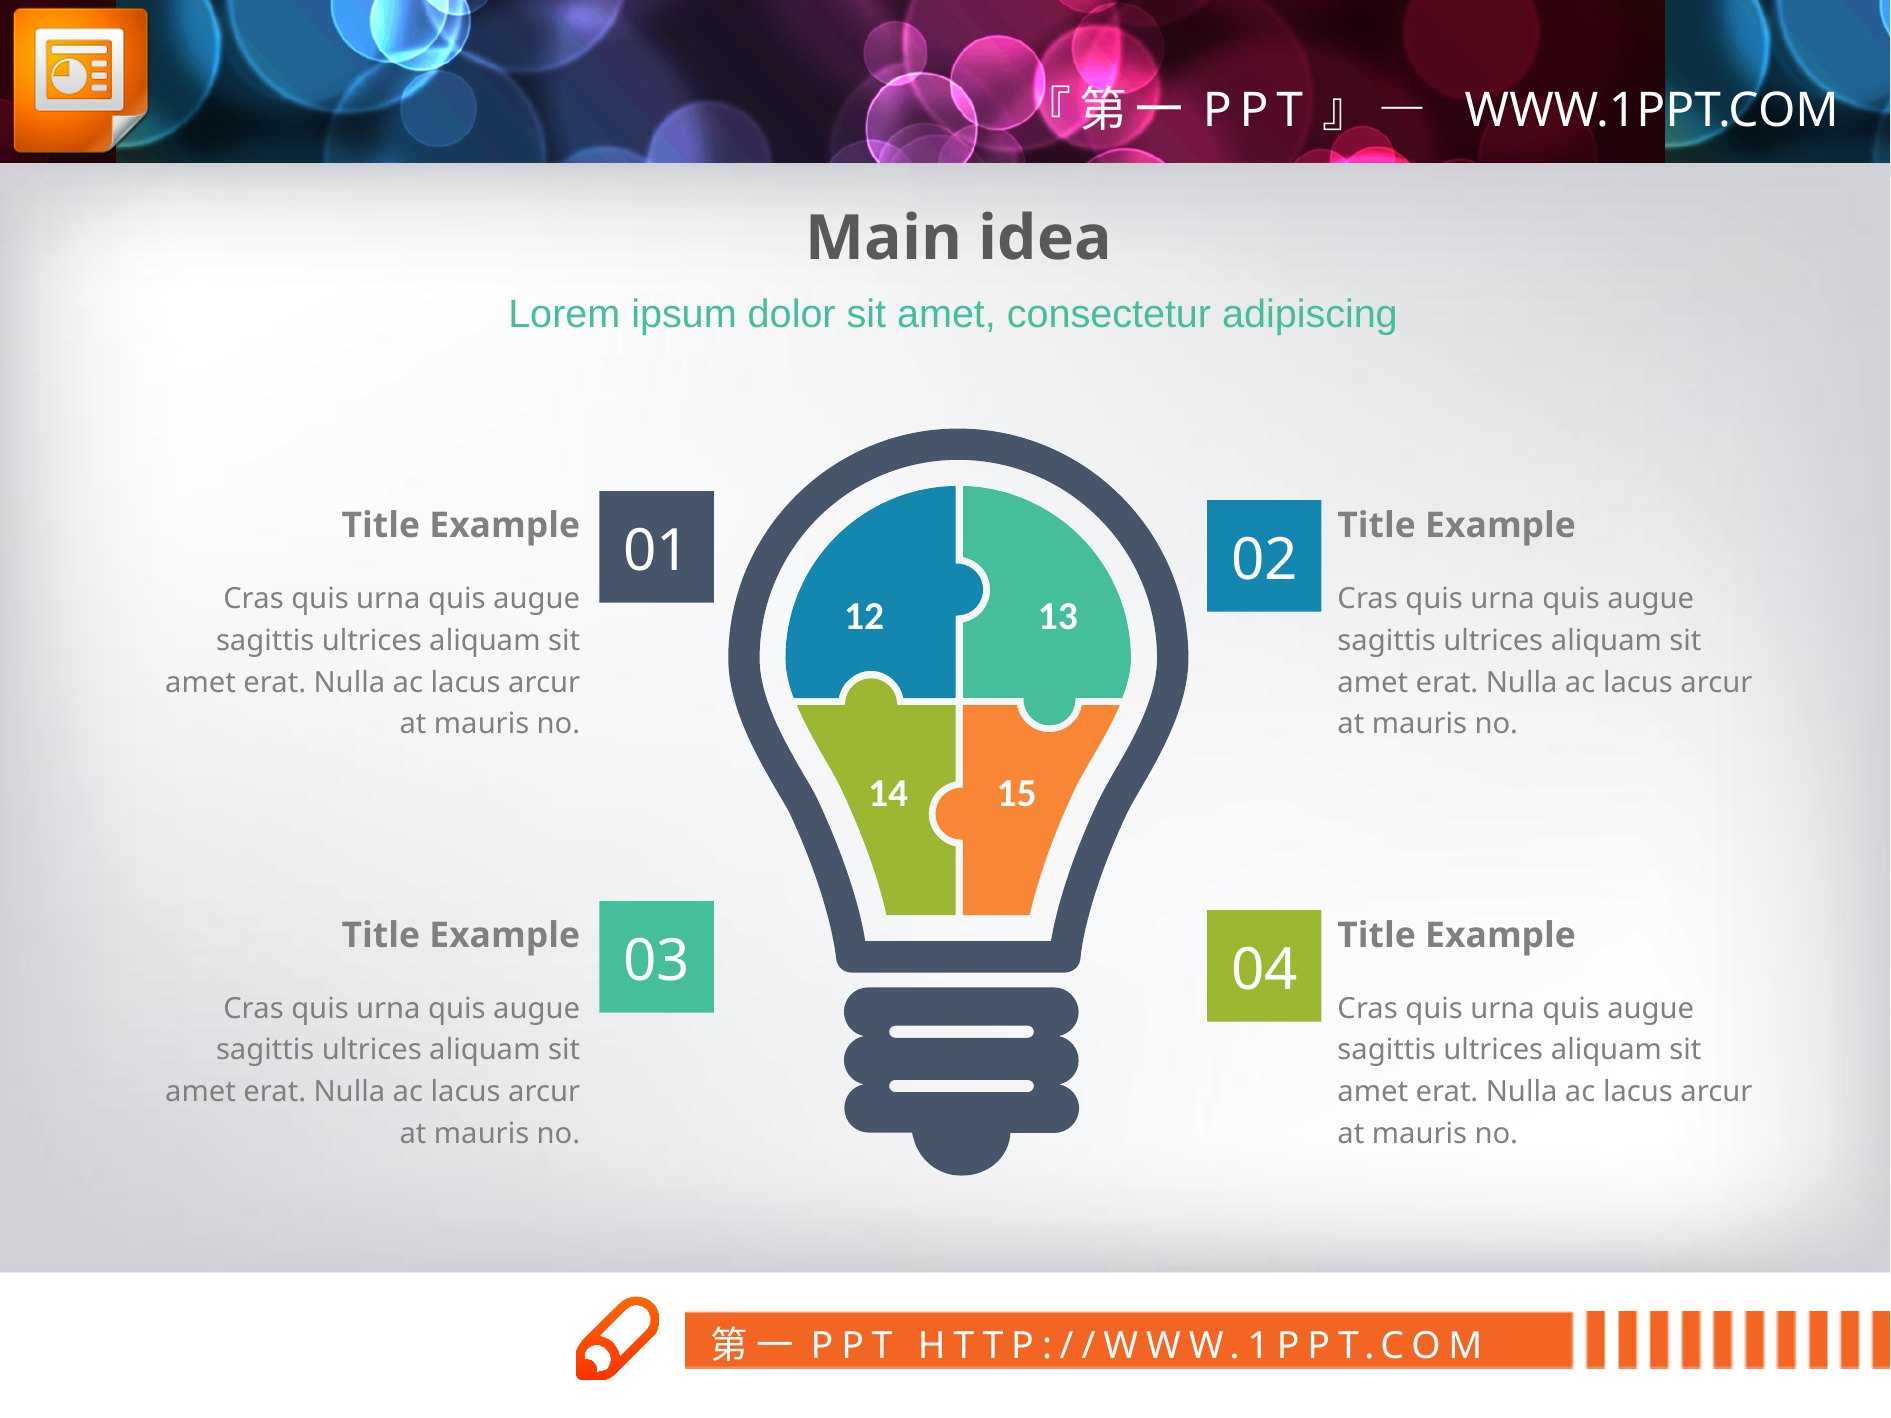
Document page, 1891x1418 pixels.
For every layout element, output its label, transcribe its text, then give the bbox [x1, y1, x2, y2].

text_box Cras quis urna quis augue sagittis ultrices aliquam sit amet erat. Nulla ac lacus arcur at mauris no. [1337, 981, 1772, 1109]
text_box Title Example [146, 907, 581, 960]
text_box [728, 428, 1189, 1177]
text_box Main idea [146, 200, 1772, 268]
text_box 03 [599, 901, 714, 1013]
text_box 01 [599, 491, 714, 603]
text_box Title Example [1337, 907, 1772, 960]
text_box Lorem ipsum dolor sit amet, consectetur adipiscing [146, 285, 1772, 338]
text_box Title Example [1337, 497, 1772, 550]
text_box 02 [1207, 500, 1322, 612]
text_box Title Example [146, 497, 581, 550]
text_box Cras quis urna quis augue sagittis ultrices aliquam sit amet erat. Nulla ac lacus arcur at mauris no. [146, 981, 581, 1109]
text_box 04 [1207, 910, 1322, 1022]
picture [0, 0, 1891, 1275]
text_box Cras quis urna quis augue sagittis ultrices aliquam sit amet erat. Nulla ac lacus arcur at mauris no. [146, 572, 581, 700]
picture [685, 1311, 1891, 1369]
text_box Cras quis urna quis augue sagittis ultrices aliquam sit amet erat. Nulla ac lacus arcur at mauris no. [1337, 572, 1772, 700]
